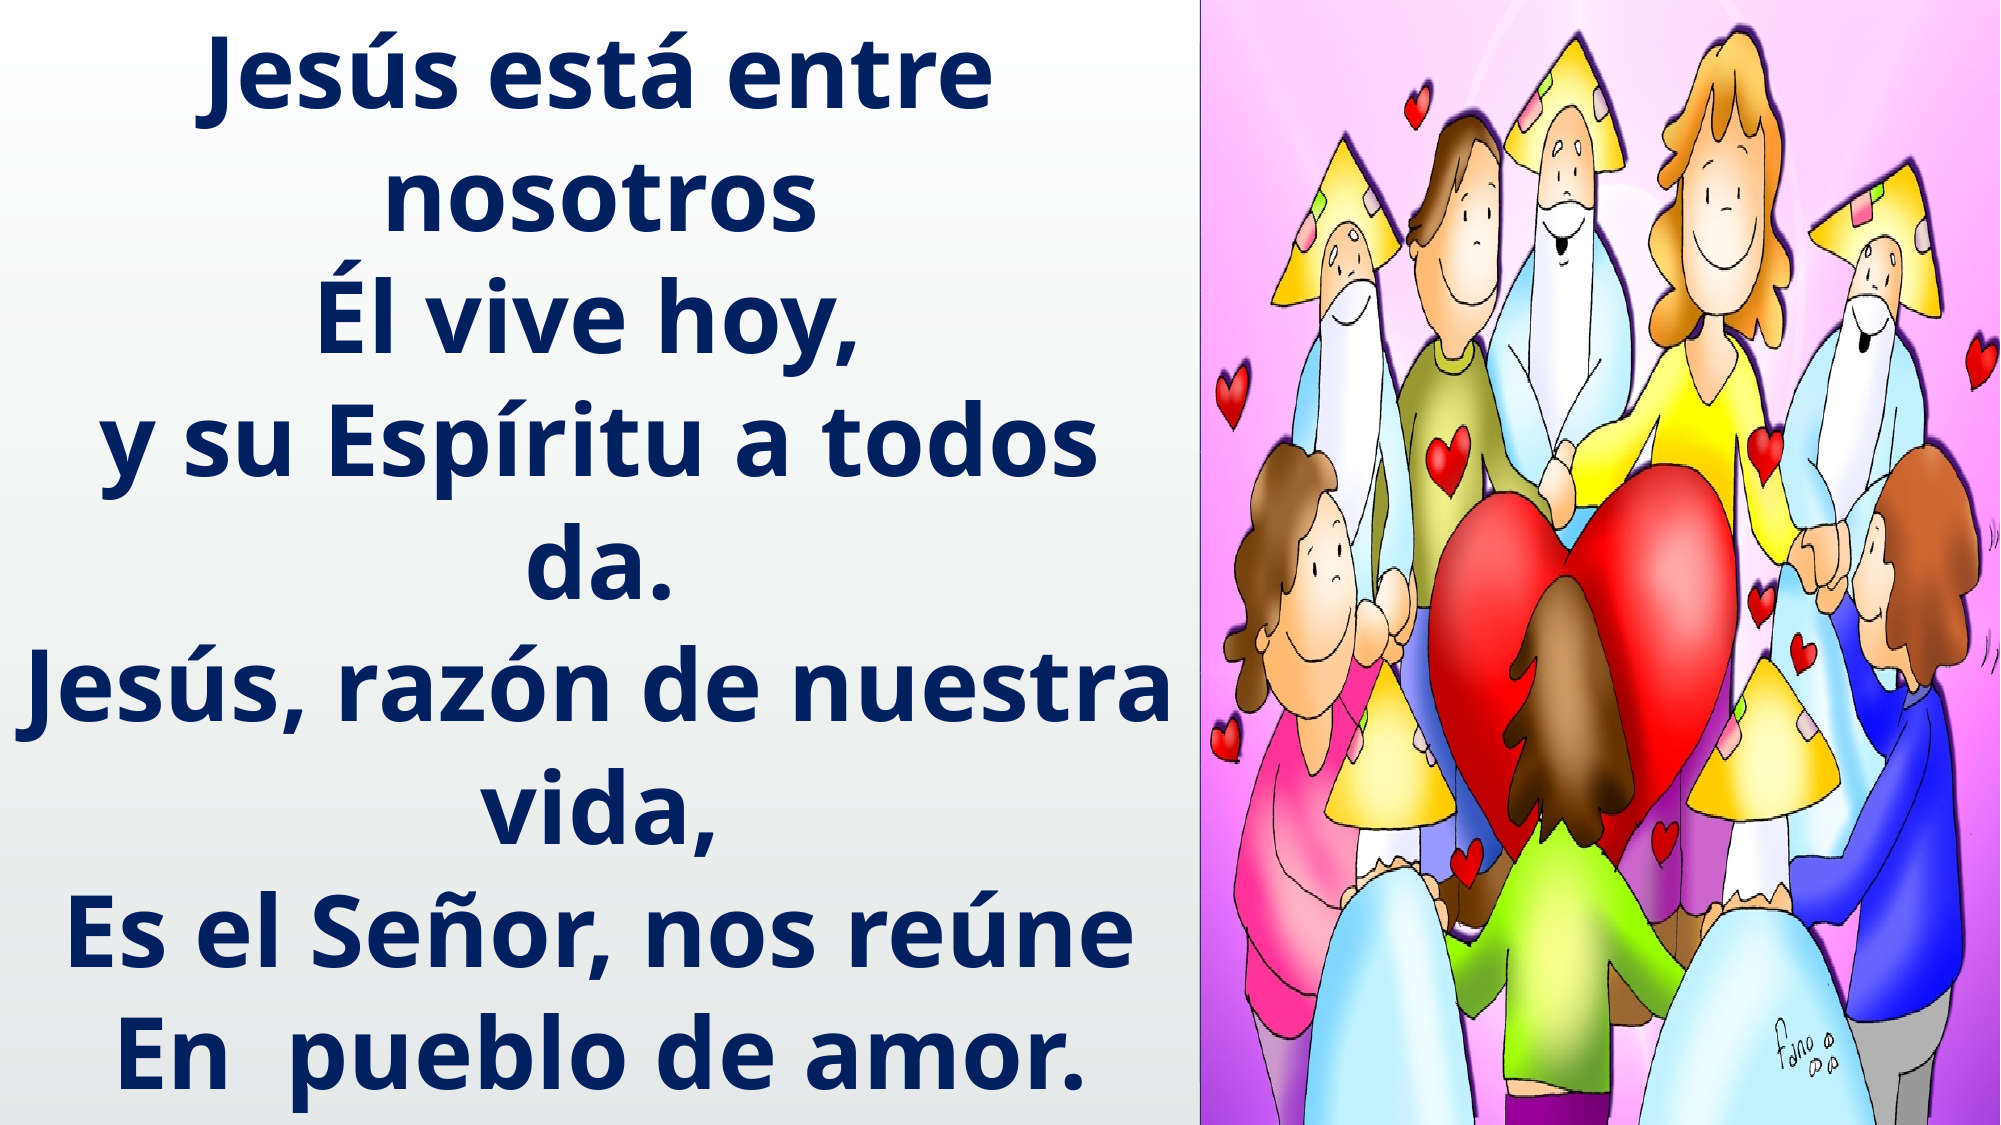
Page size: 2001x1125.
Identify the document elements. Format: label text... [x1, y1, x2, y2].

picture [1200, 0, 2000, 1125]
title Jesús está entre nosotros Él vive hoy, y su Espíritu a todos da. Jesús, razón de nuestra vida, Es el Señor, nos reúne En pueblo de amor. [0, 0, 1200, 1125]
